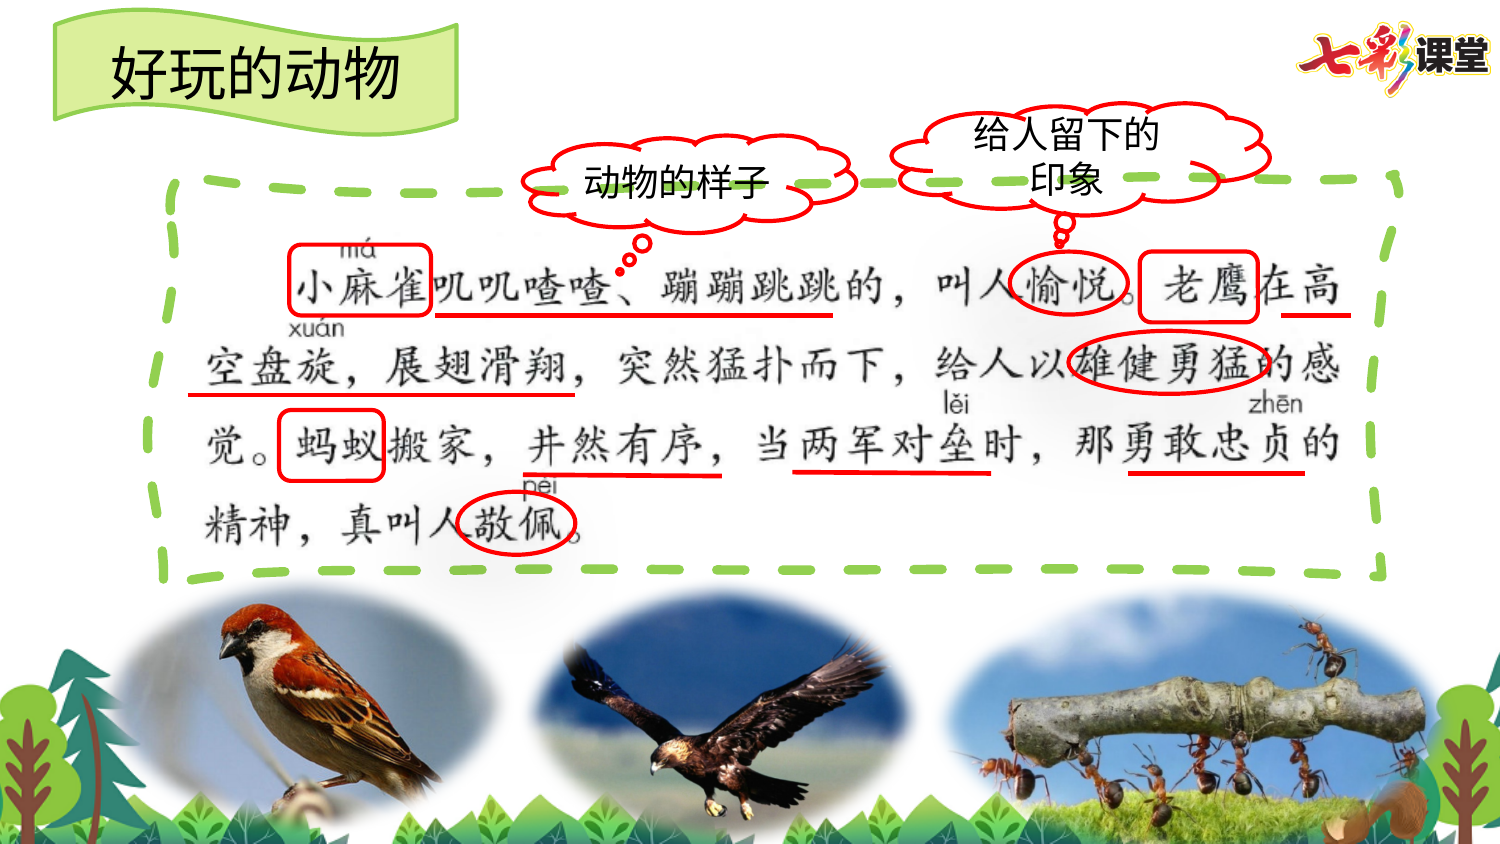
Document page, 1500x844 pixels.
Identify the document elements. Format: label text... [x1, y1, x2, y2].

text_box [147, 173, 1412, 576]
text_box 动物的样子 [527, 133, 853, 172]
text_box 给人留下的印象 [889, 101, 1272, 172]
text_box 好玩的动物 [52, 7, 459, 137]
picture [0, 0, 1500, 844]
